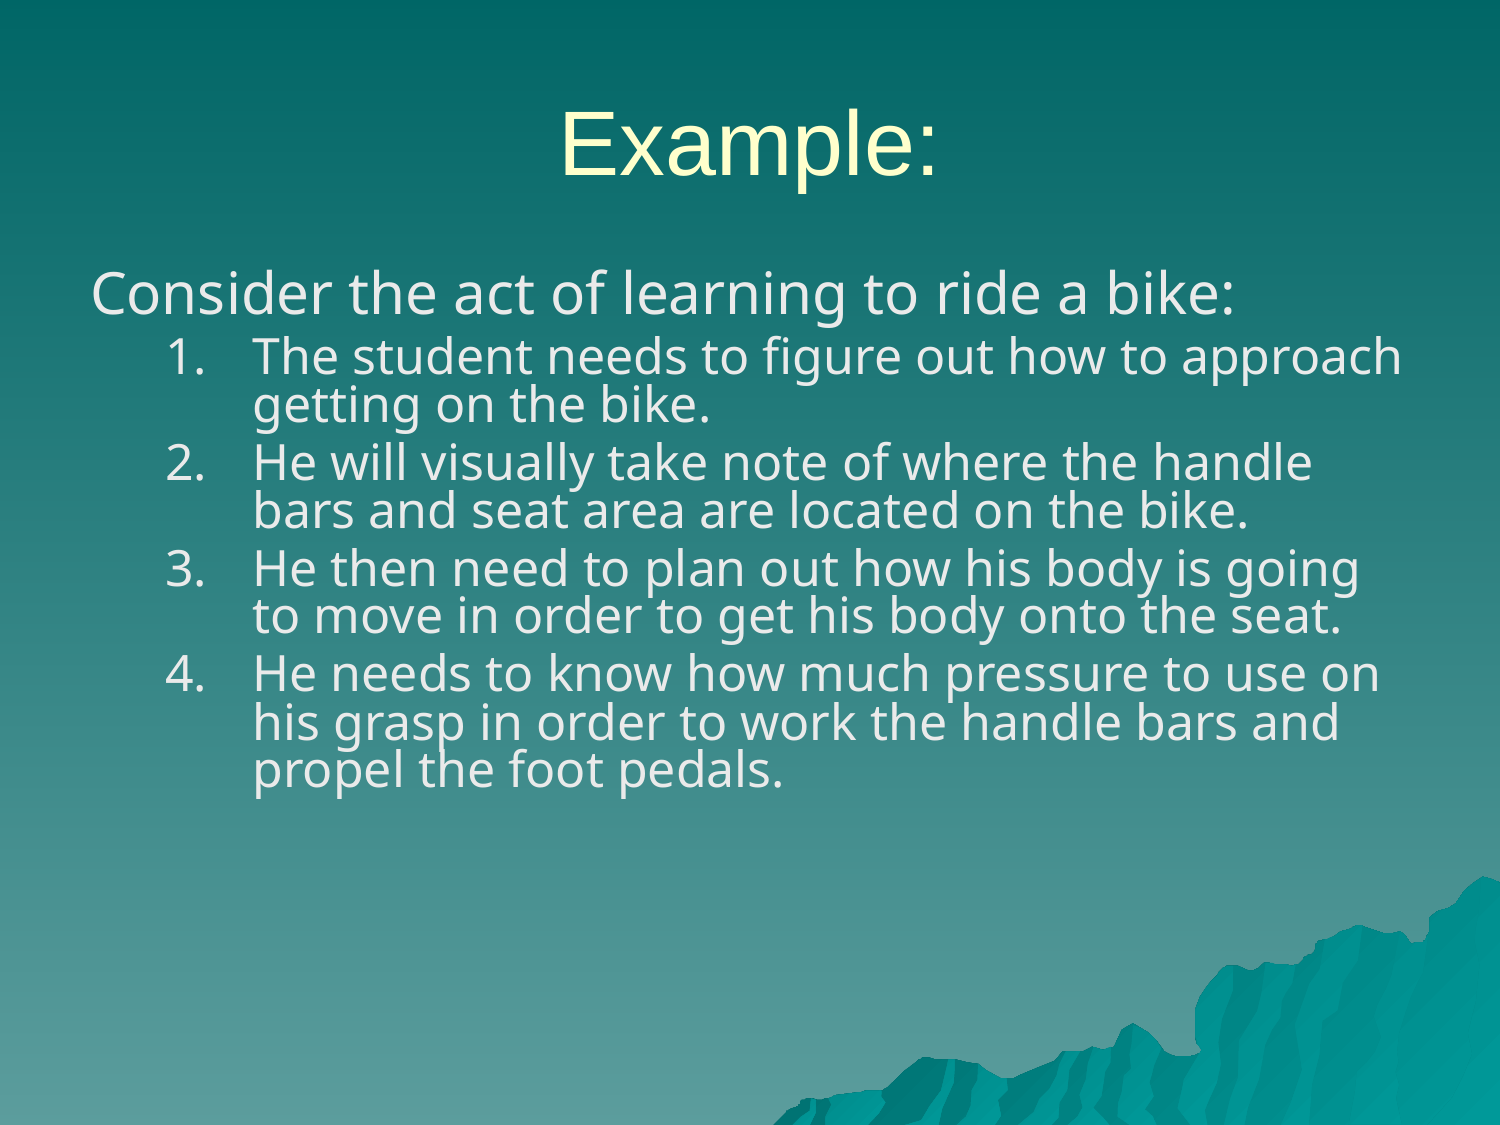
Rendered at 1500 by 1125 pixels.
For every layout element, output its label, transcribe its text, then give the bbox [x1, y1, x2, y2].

title Example: [74, 45, 1426, 233]
list Consider the act of learning to ride a bike: The student needs to figure out how to approach getting on the bike. He will visually take note of where the handle bars and seat area are located on the bike. He then need to plan out how his body is going to move in order to get his body onto the seat. He needs to know how much pressure to use on his grasp in order to work the handle bars and propel the foot pedals. [74, 262, 1426, 1006]
